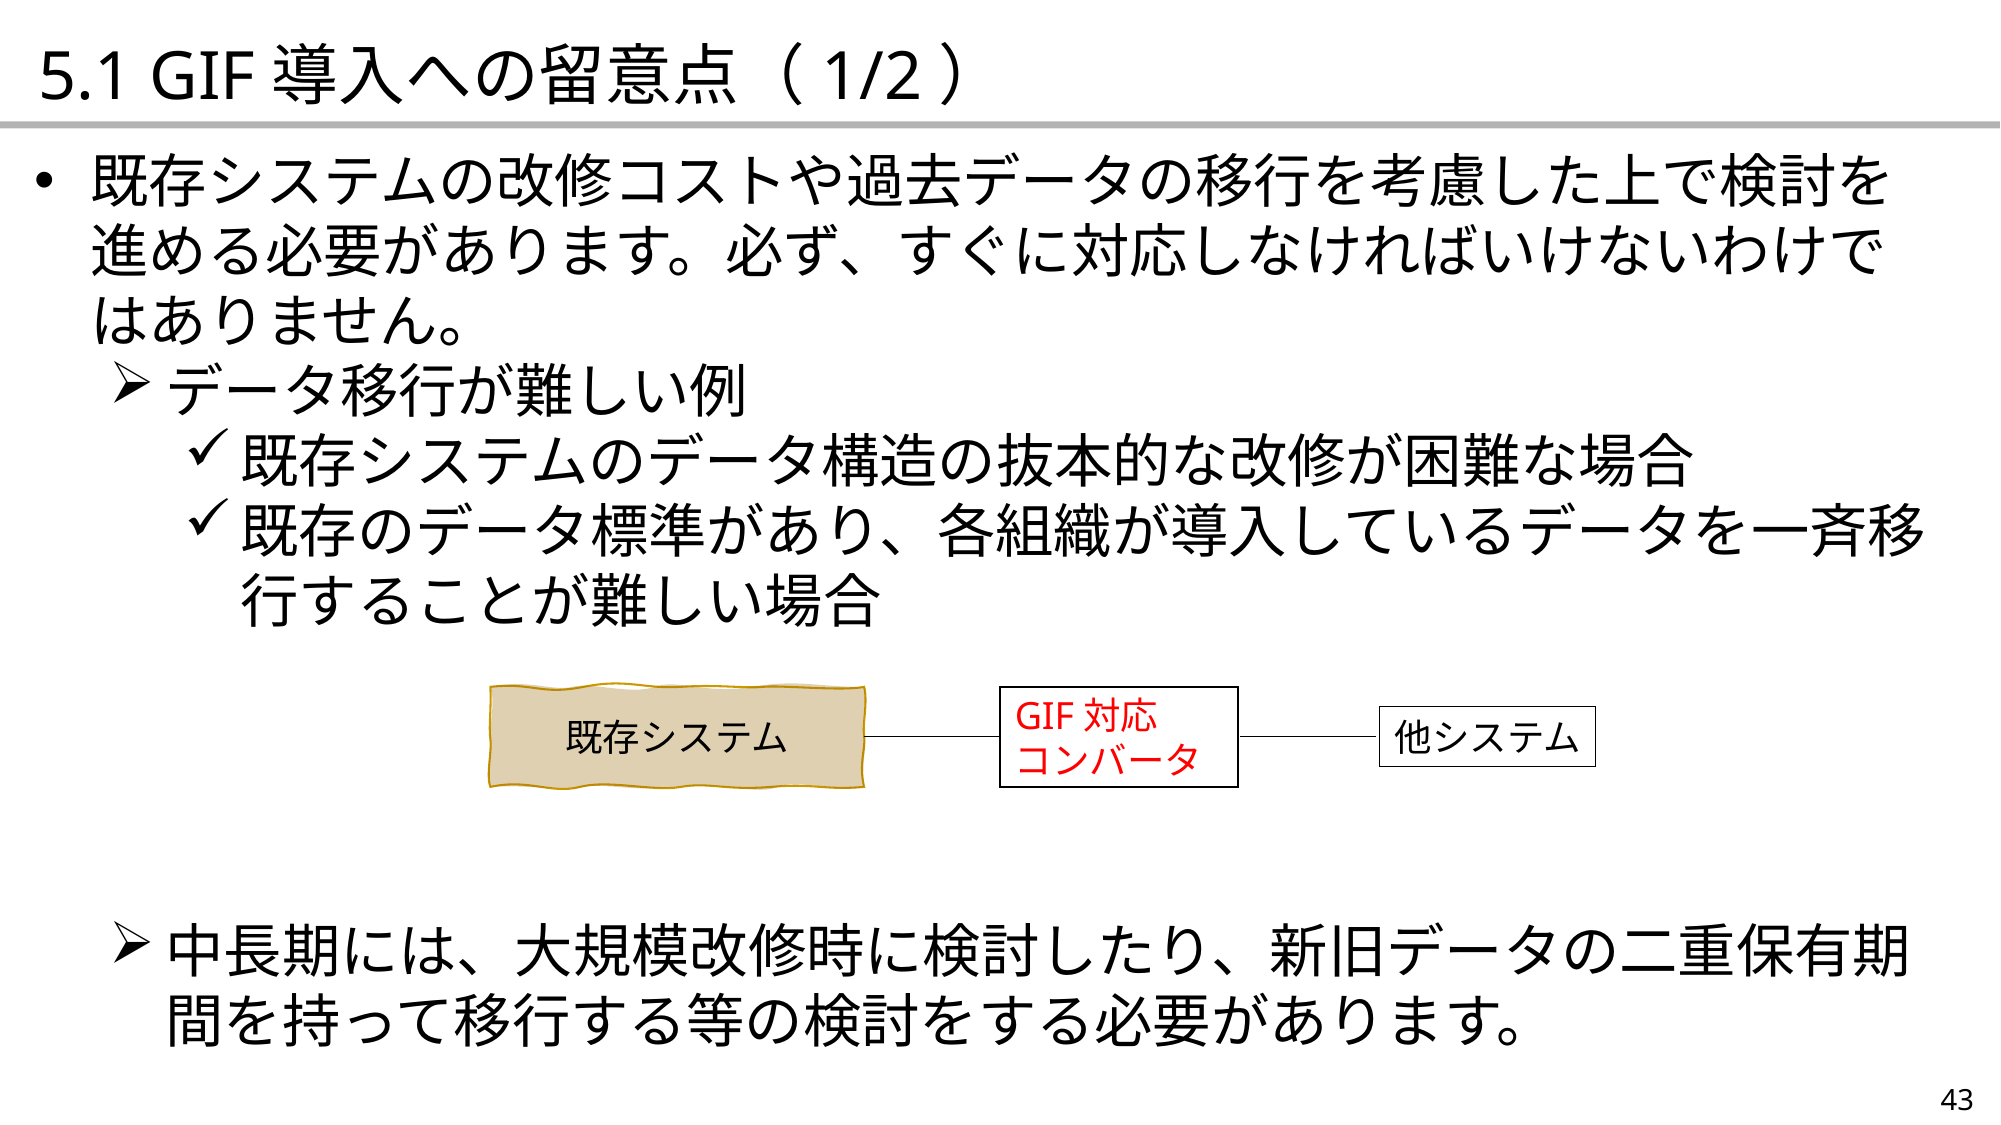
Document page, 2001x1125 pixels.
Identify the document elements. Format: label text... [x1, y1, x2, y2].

text_box 5.1 GIF導入への留意点（1/2） [23, 34, 1910, 121]
text_box 他システム [1379, 706, 1596, 767]
slide_number 43 [1881, 1073, 1989, 1124]
text_box 既存システムの改修コストや過去データの移行を考慮した上で検討を進める必要があります。必ず、すぐに対応しなければいけないわけではありません。 データ移行が難しい例 既存システムのデータ構造の抜本的な改修が困難な場合 既存のデータ標準があり、各組織が導入しているデータを一斉移行することが難しい場合 中長期には、大規模改修時に検討したり、新旧データの二重保有期間を持って移行する等の検討をする必要があります。 [19, 137, 1957, 1062]
text_box 既存システム [487, 682, 867, 791]
text_box GIF対応 コンバータ [999, 686, 1239, 788]
